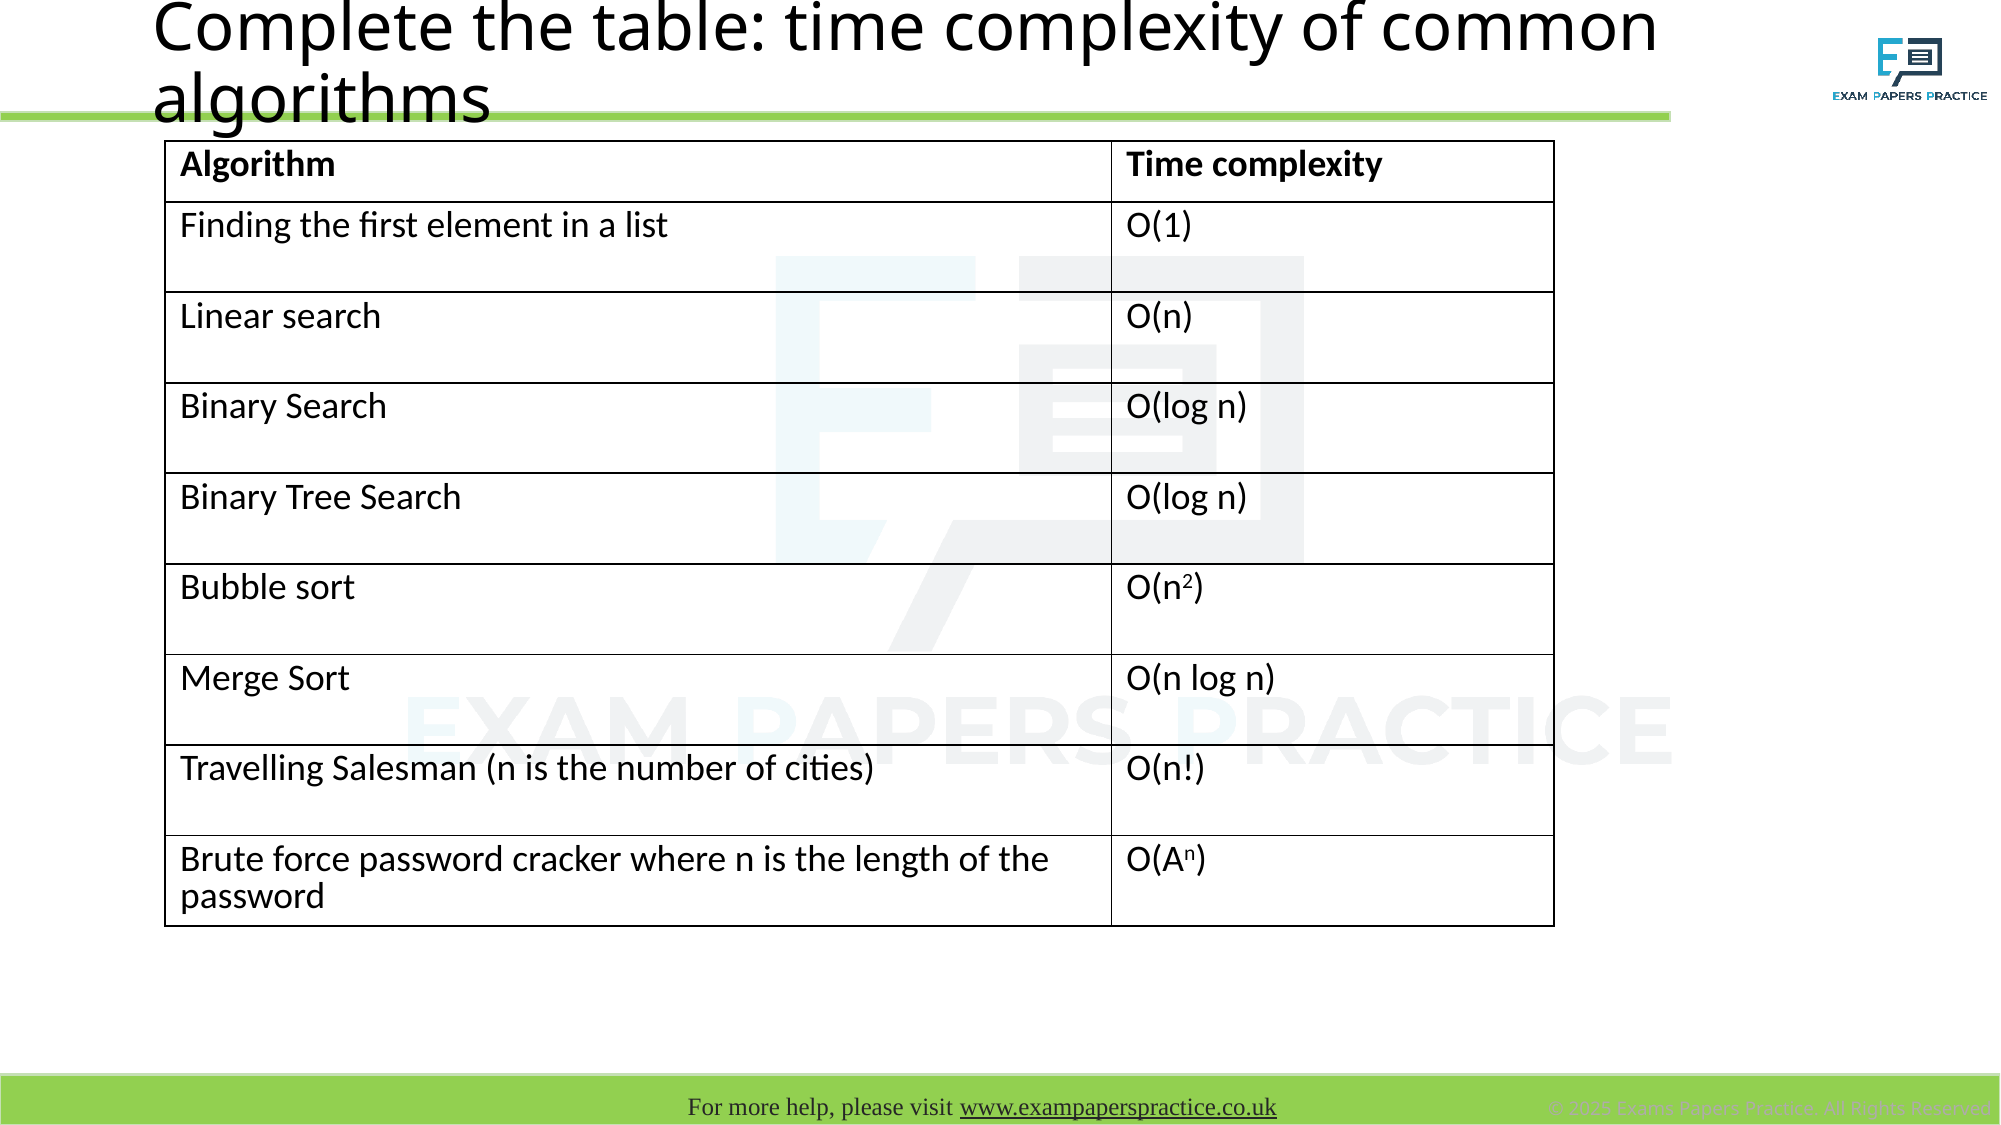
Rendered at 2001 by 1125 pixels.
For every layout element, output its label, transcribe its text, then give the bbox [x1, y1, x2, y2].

table_header Algorithm [166, 142, 1111, 201]
table_cell Linear search [166, 293, 1111, 382]
title Complete the table: time complexity of common algorithms [137, 59, 1863, 70]
table_cell Merge Sort [166, 655, 1111, 744]
table_cell Brute force password cracker where n is the length of the password [166, 836, 1111, 925]
table_cell O(n) [1112, 293, 1553, 382]
table_cell O(n2) [1112, 565, 1553, 654]
table_cell O(An) [1112, 836, 1553, 925]
table_cell Travelling Salesman (n is the number of cities) [166, 746, 1111, 835]
table_header Time complexity [1112, 142, 1553, 201]
table_cell Finding the first element in a list [166, 203, 1111, 291]
table_cell Binary Search [166, 384, 1111, 472]
table_cell Binary Tree Search [166, 474, 1111, 563]
table_cell O(1) [1112, 203, 1553, 291]
table_cell O(log n) [1112, 384, 1553, 472]
table_cell O(n!) [1112, 746, 1553, 835]
table_cell O(n log n) [1112, 655, 1553, 744]
table_cell O(log n) [1112, 474, 1553, 563]
table_cell Bubble sort [166, 565, 1111, 654]
